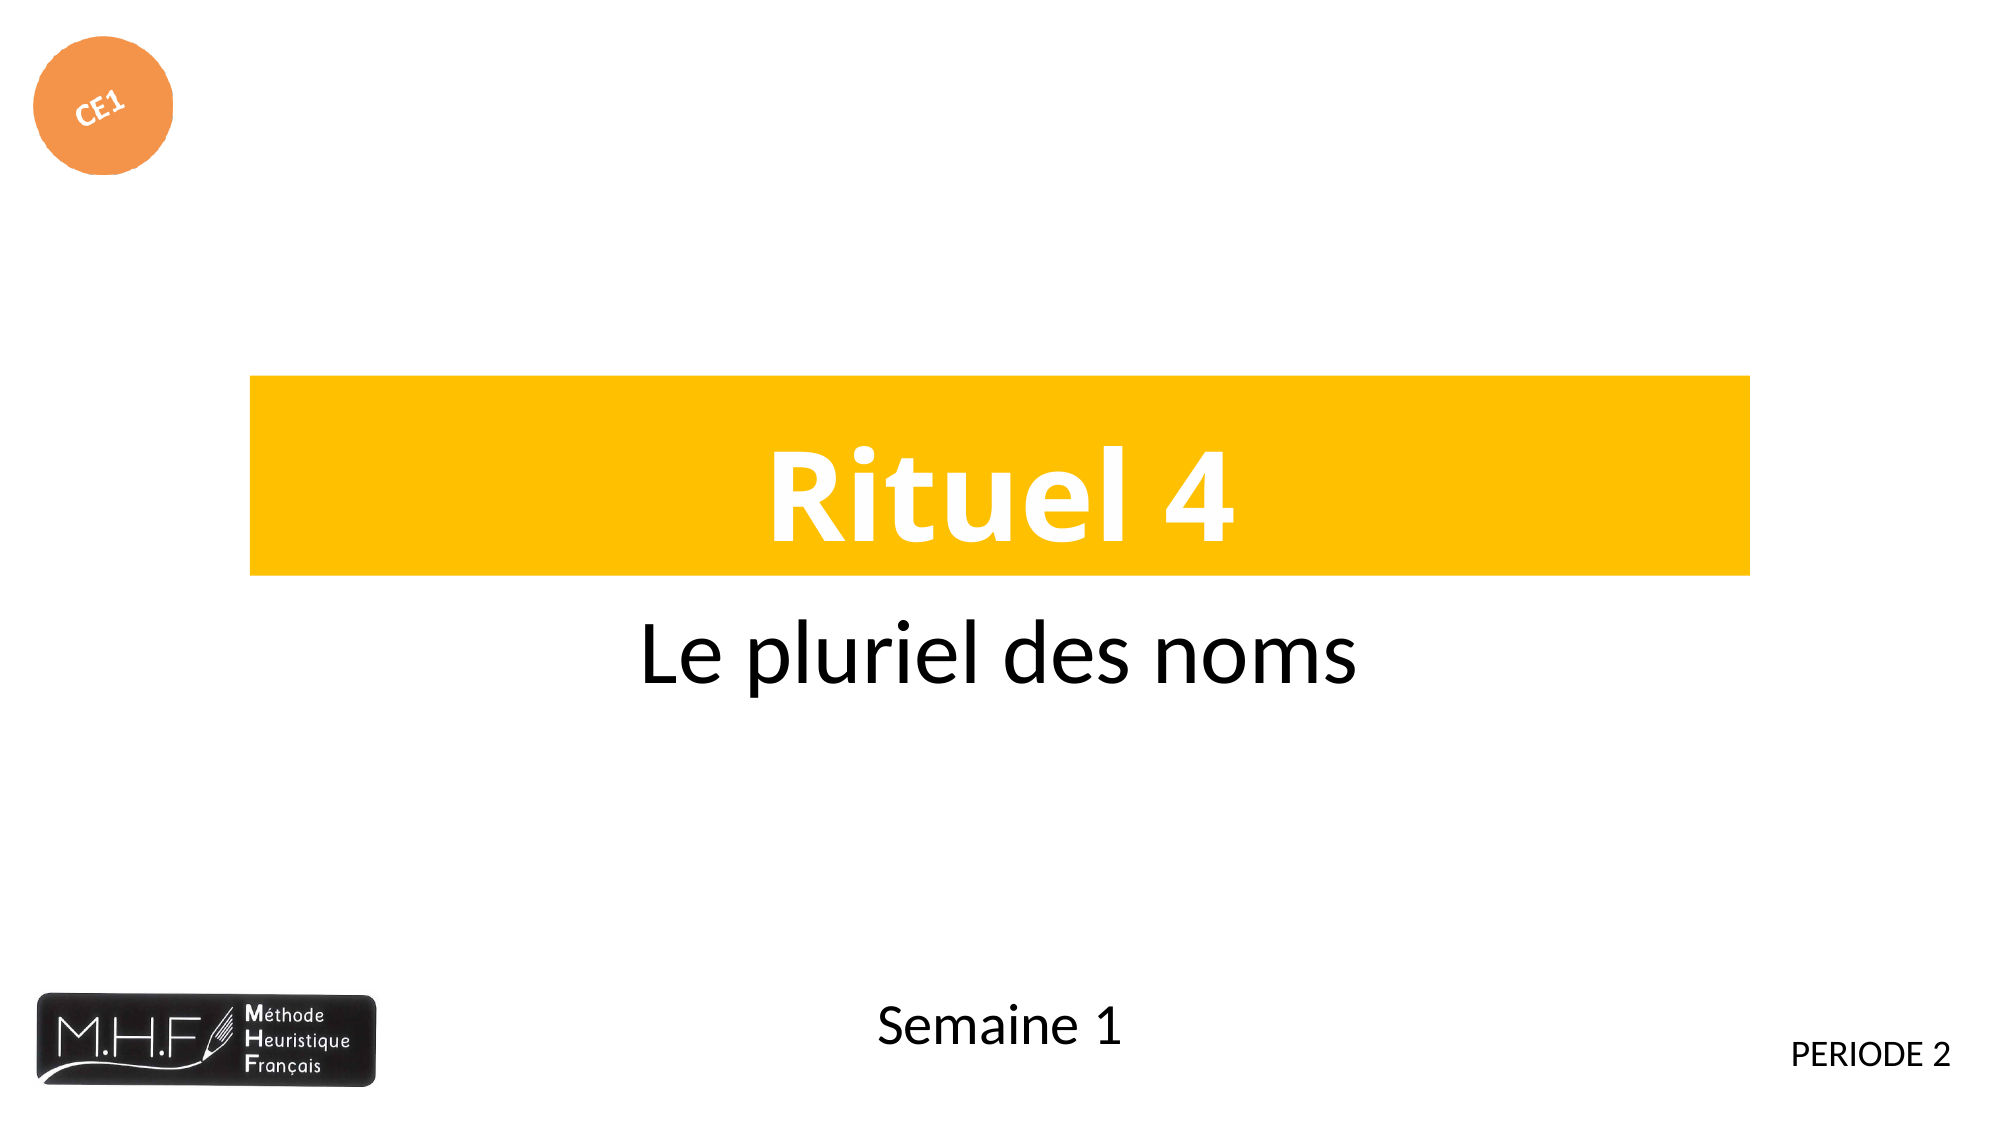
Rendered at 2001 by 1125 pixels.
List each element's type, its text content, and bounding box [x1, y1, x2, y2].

picture [33, 36, 173, 175]
text_box PERIODE 2 [1750, 1021, 1967, 1082]
text_box Semaine 1 [249, 987, 1750, 1118]
subtitle Le pluriel des noms [249, 597, 1750, 869]
picture [33, 990, 379, 1089]
title Rituel 4 [249, 375, 1750, 576]
